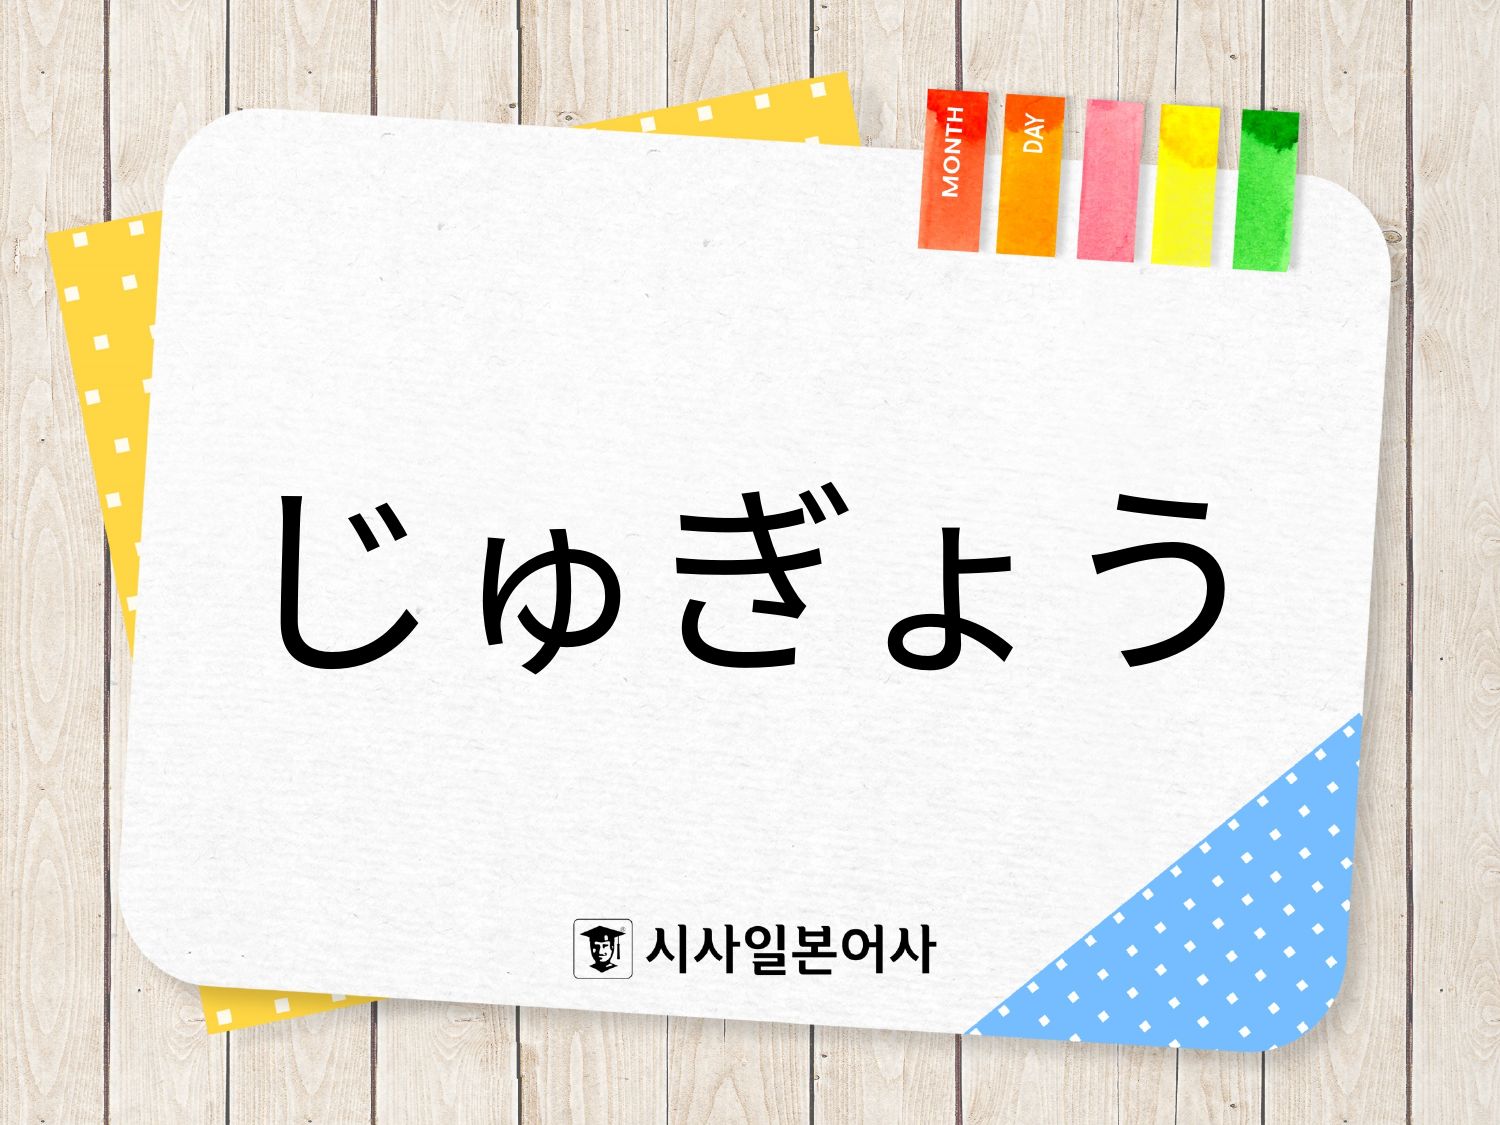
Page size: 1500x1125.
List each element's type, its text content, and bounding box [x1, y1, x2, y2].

picture [0, 0, 1500, 1125]
title じゅぎょう [75, 338, 1425, 811]
